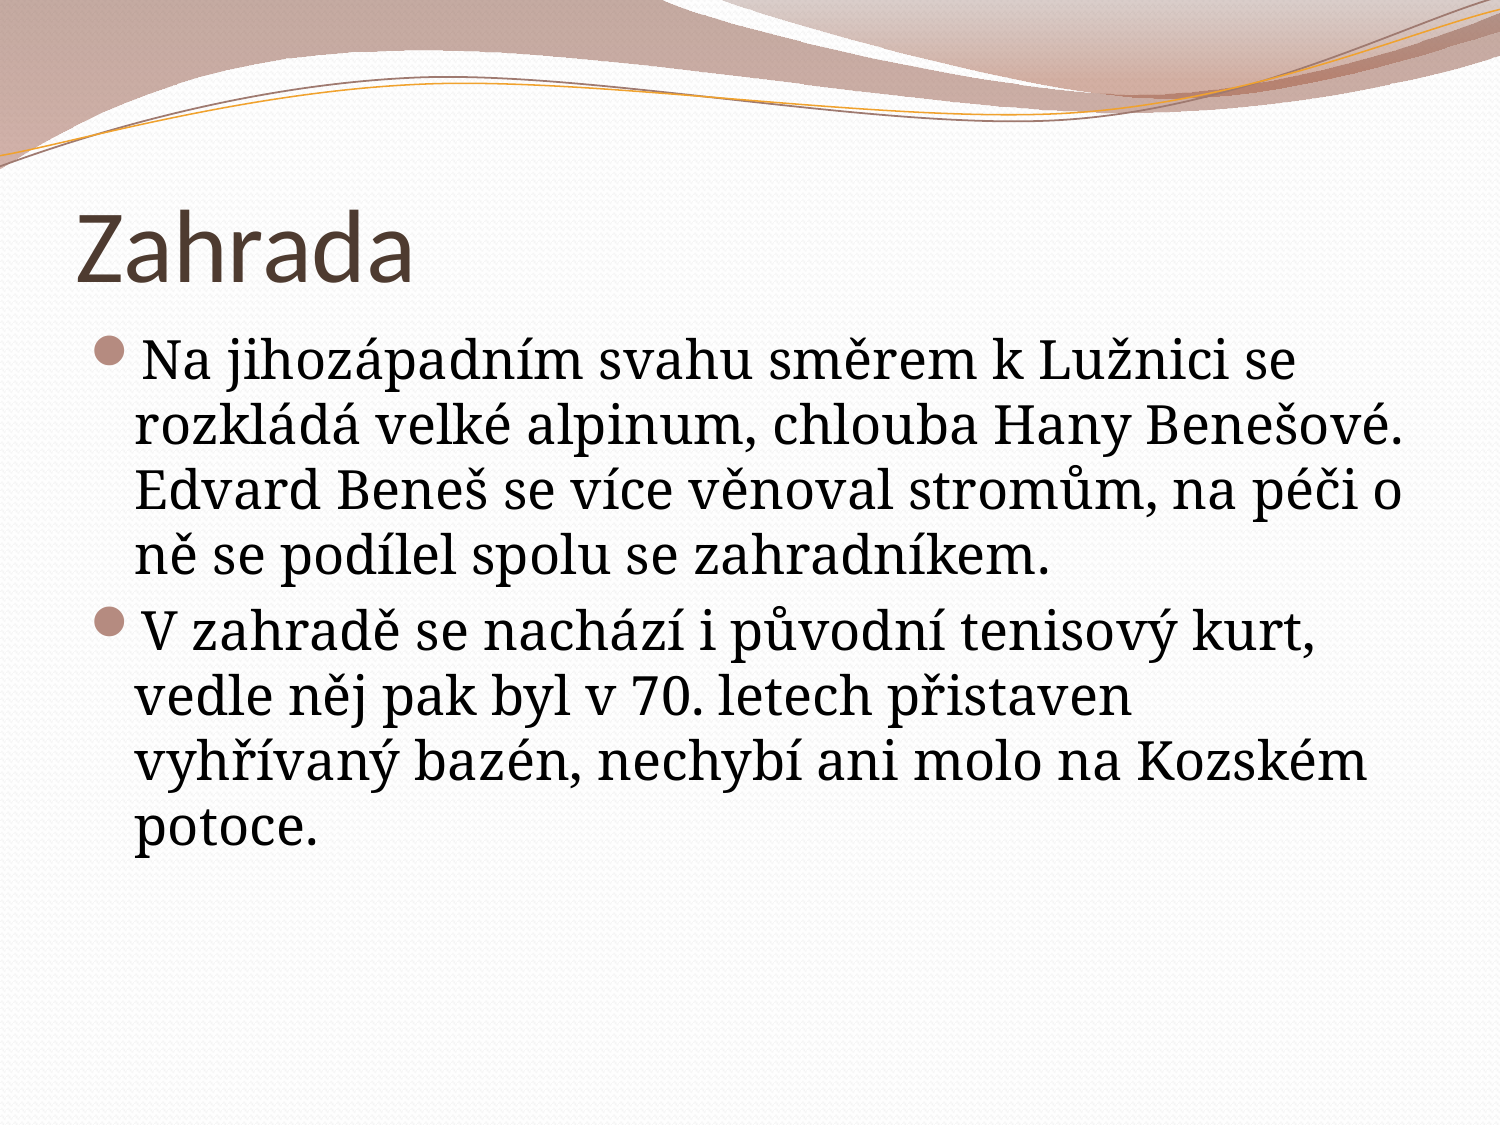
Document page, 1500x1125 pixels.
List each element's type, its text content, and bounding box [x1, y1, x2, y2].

title Zahrada [74, 115, 1426, 304]
list Na jihozápadním svahu směrem k Lužnici se rozkládá velké alpinum, chlouba Hany Benešové. Edvard Beneš se více věnoval stromům, na péči o ně se podílel spolu se zahradníkem. V zahradě se nachází i původní tenisový kurt, vedle něj pak byl v 70. letech přistaven vyhřívaný bazén, nechybí ani molo na Kozském potoce. [74, 317, 1426, 1038]
